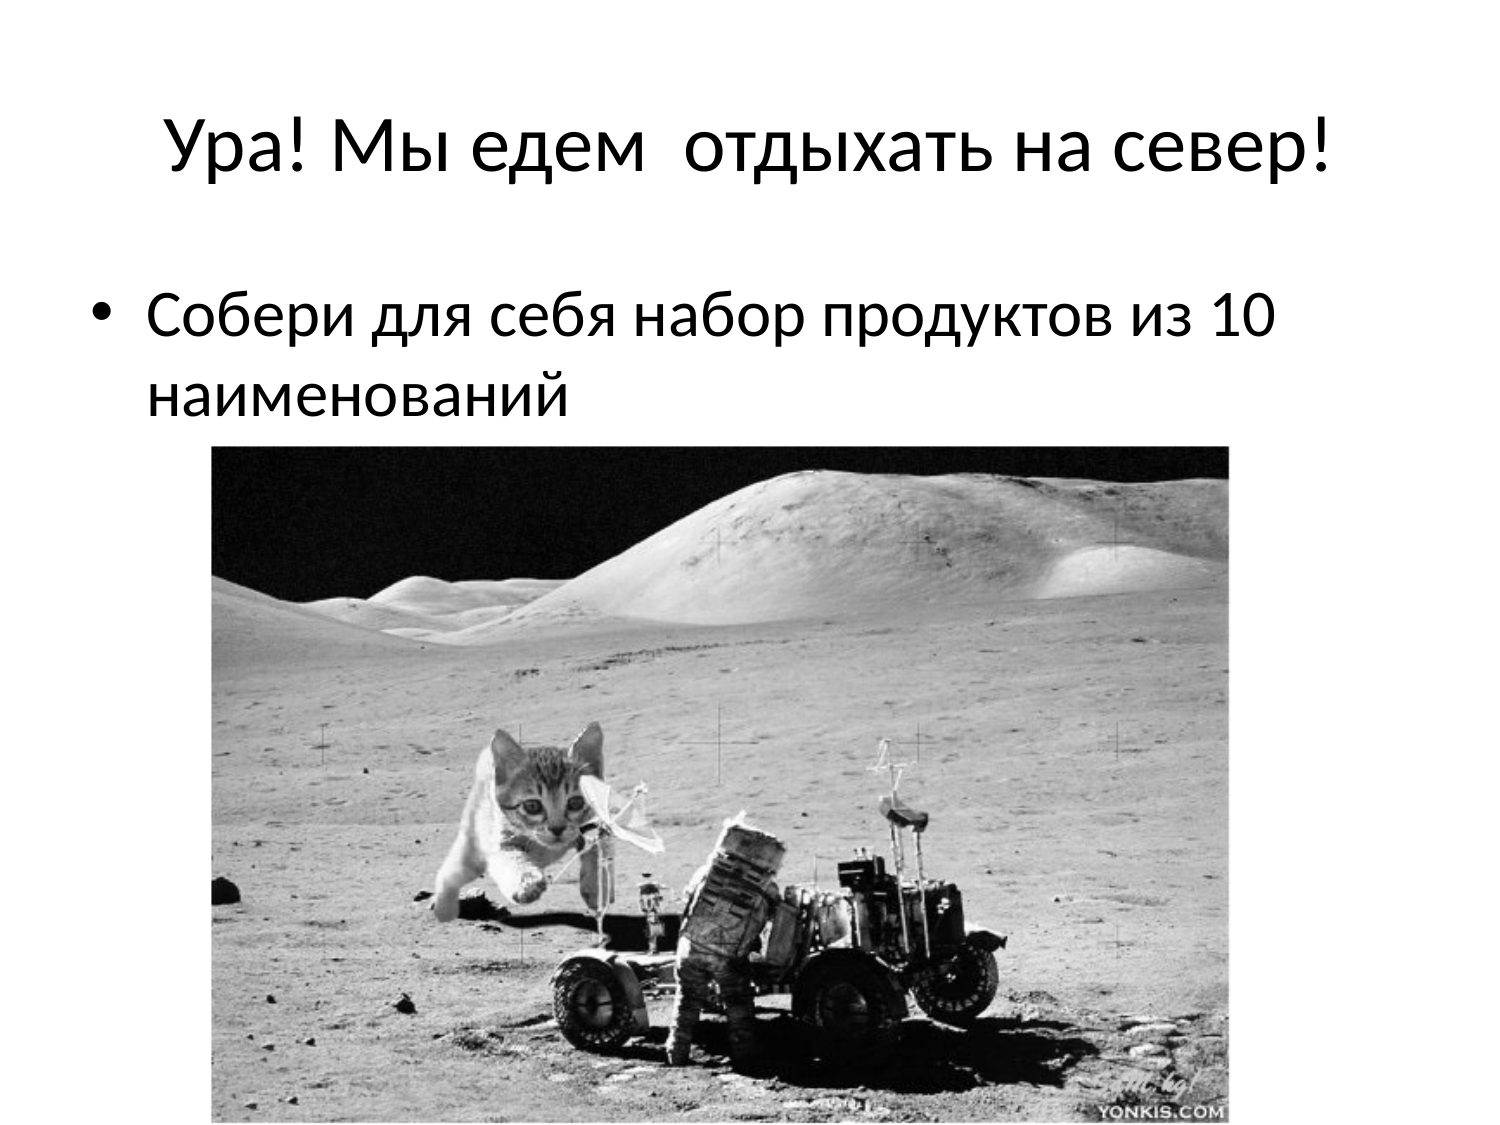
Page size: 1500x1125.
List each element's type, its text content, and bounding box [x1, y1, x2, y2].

title Ура! Мы едем отдыхать на север! [75, 45, 1425, 233]
list Собери для себя набор продуктов из 10 наименований [75, 262, 1425, 1005]
picture [210, 445, 1232, 1125]
